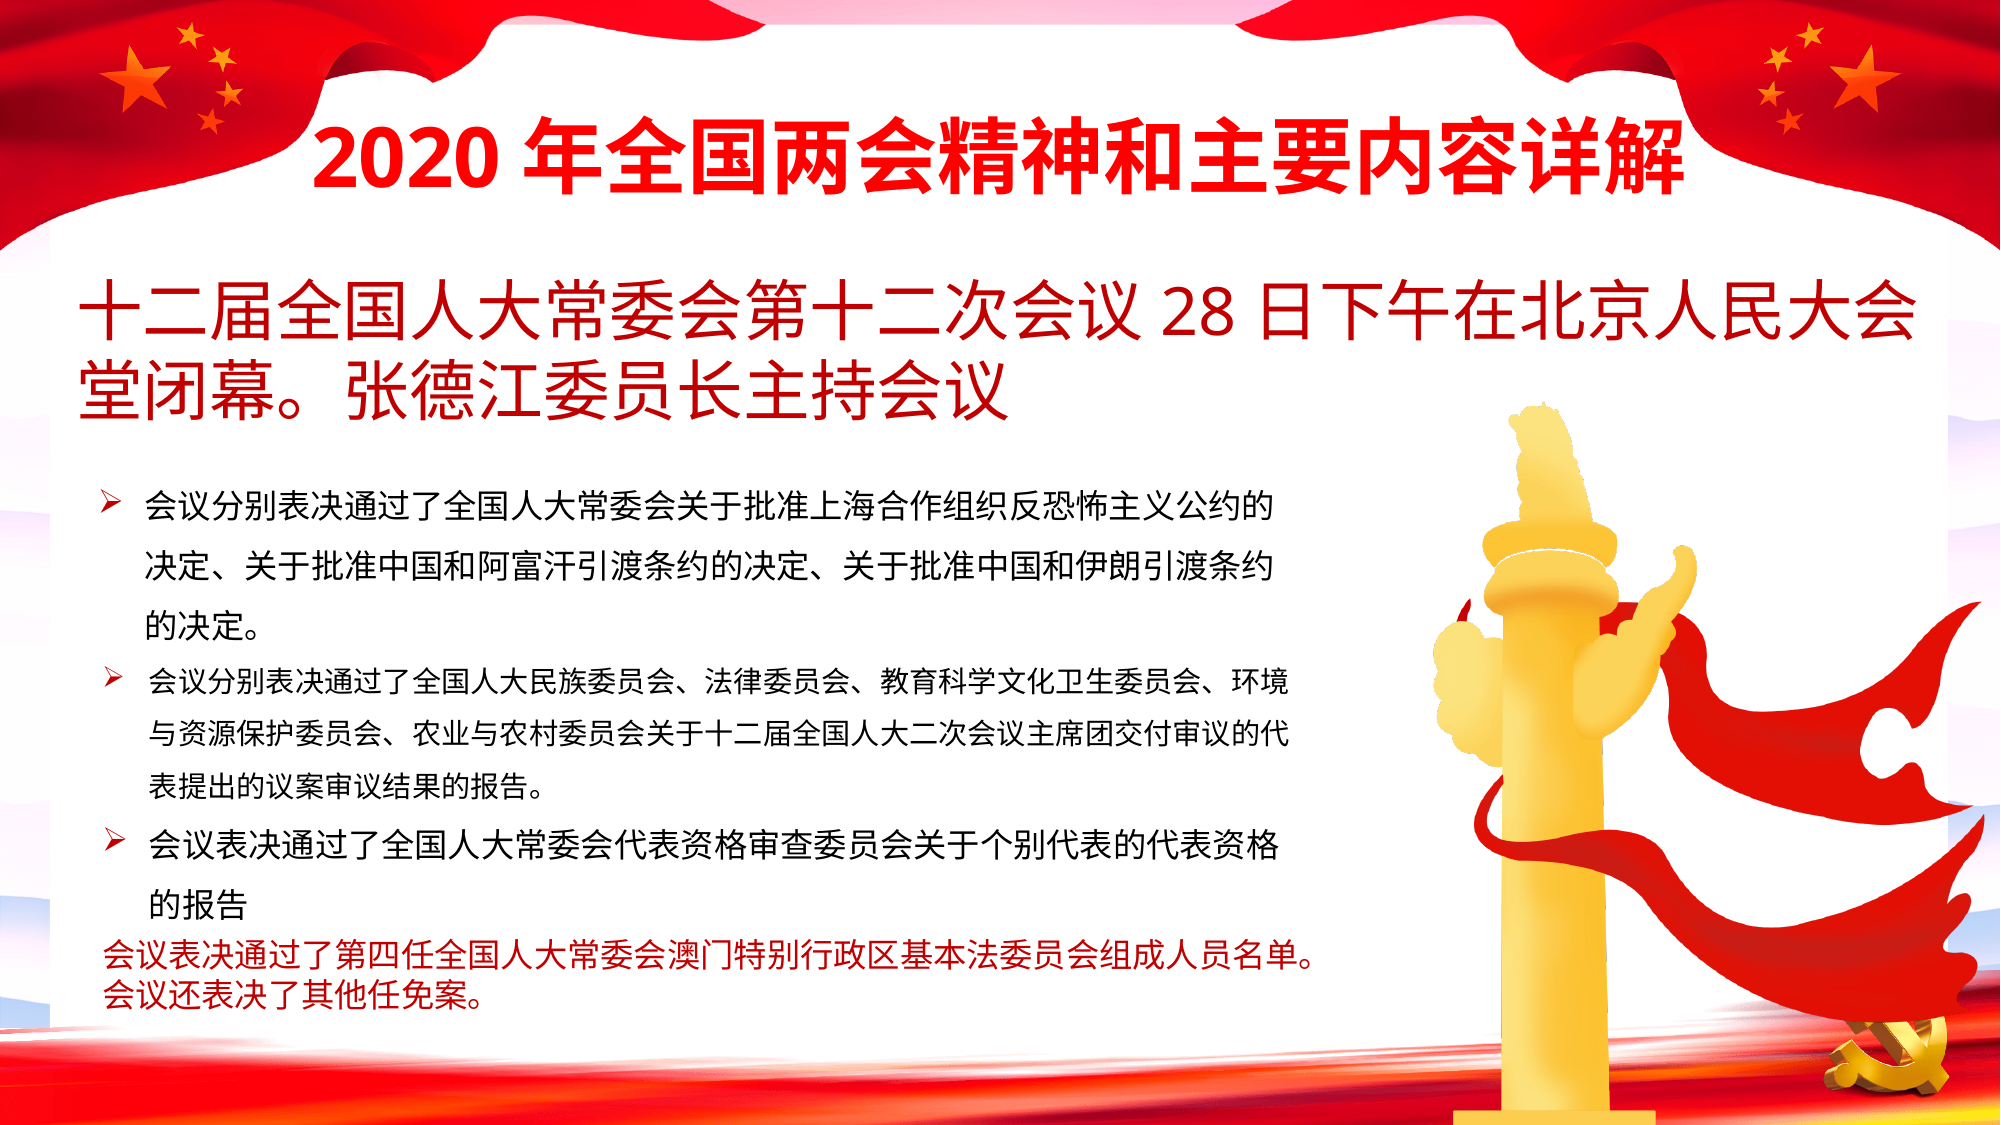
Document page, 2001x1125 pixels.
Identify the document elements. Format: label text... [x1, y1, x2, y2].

text_box 会议分别表决通过了全国人大常委会关于批准上海合作组织反恐怖主义公约的决定、关于批准中国和阿富汗引渡条约的决定、关于批准中国和伊朗引渡条约的决定。 [83, 458, 892, 653]
text_box 会议表决通过了第四任全国人大常委会澳门特别行政区基本法委员会组成人员名单。 会议还表决了其他任免案。 [87, 926, 892, 1022]
text_box 会议表决通过了全国人大常委会代表资格审查委员会关于个别代表的代表资格的报告 [87, 796, 892, 926]
picture [0, 0, 2000, 1125]
text_box 十二届全国人大常委会第十二次会议28日下午在北京人民大会堂闭幕。张德江委员长主持会议 [61, 261, 892, 436]
text_box 会议分别表决通过了全国人大民族委员会、法律委员会、教育科学文化卫生委员会、环境与资源保护委员会、农业与农村委员会关于十二届全国人大二次会议主席团交付审议的代表提出的议案审议结果的报告。 [87, 638, 892, 796]
